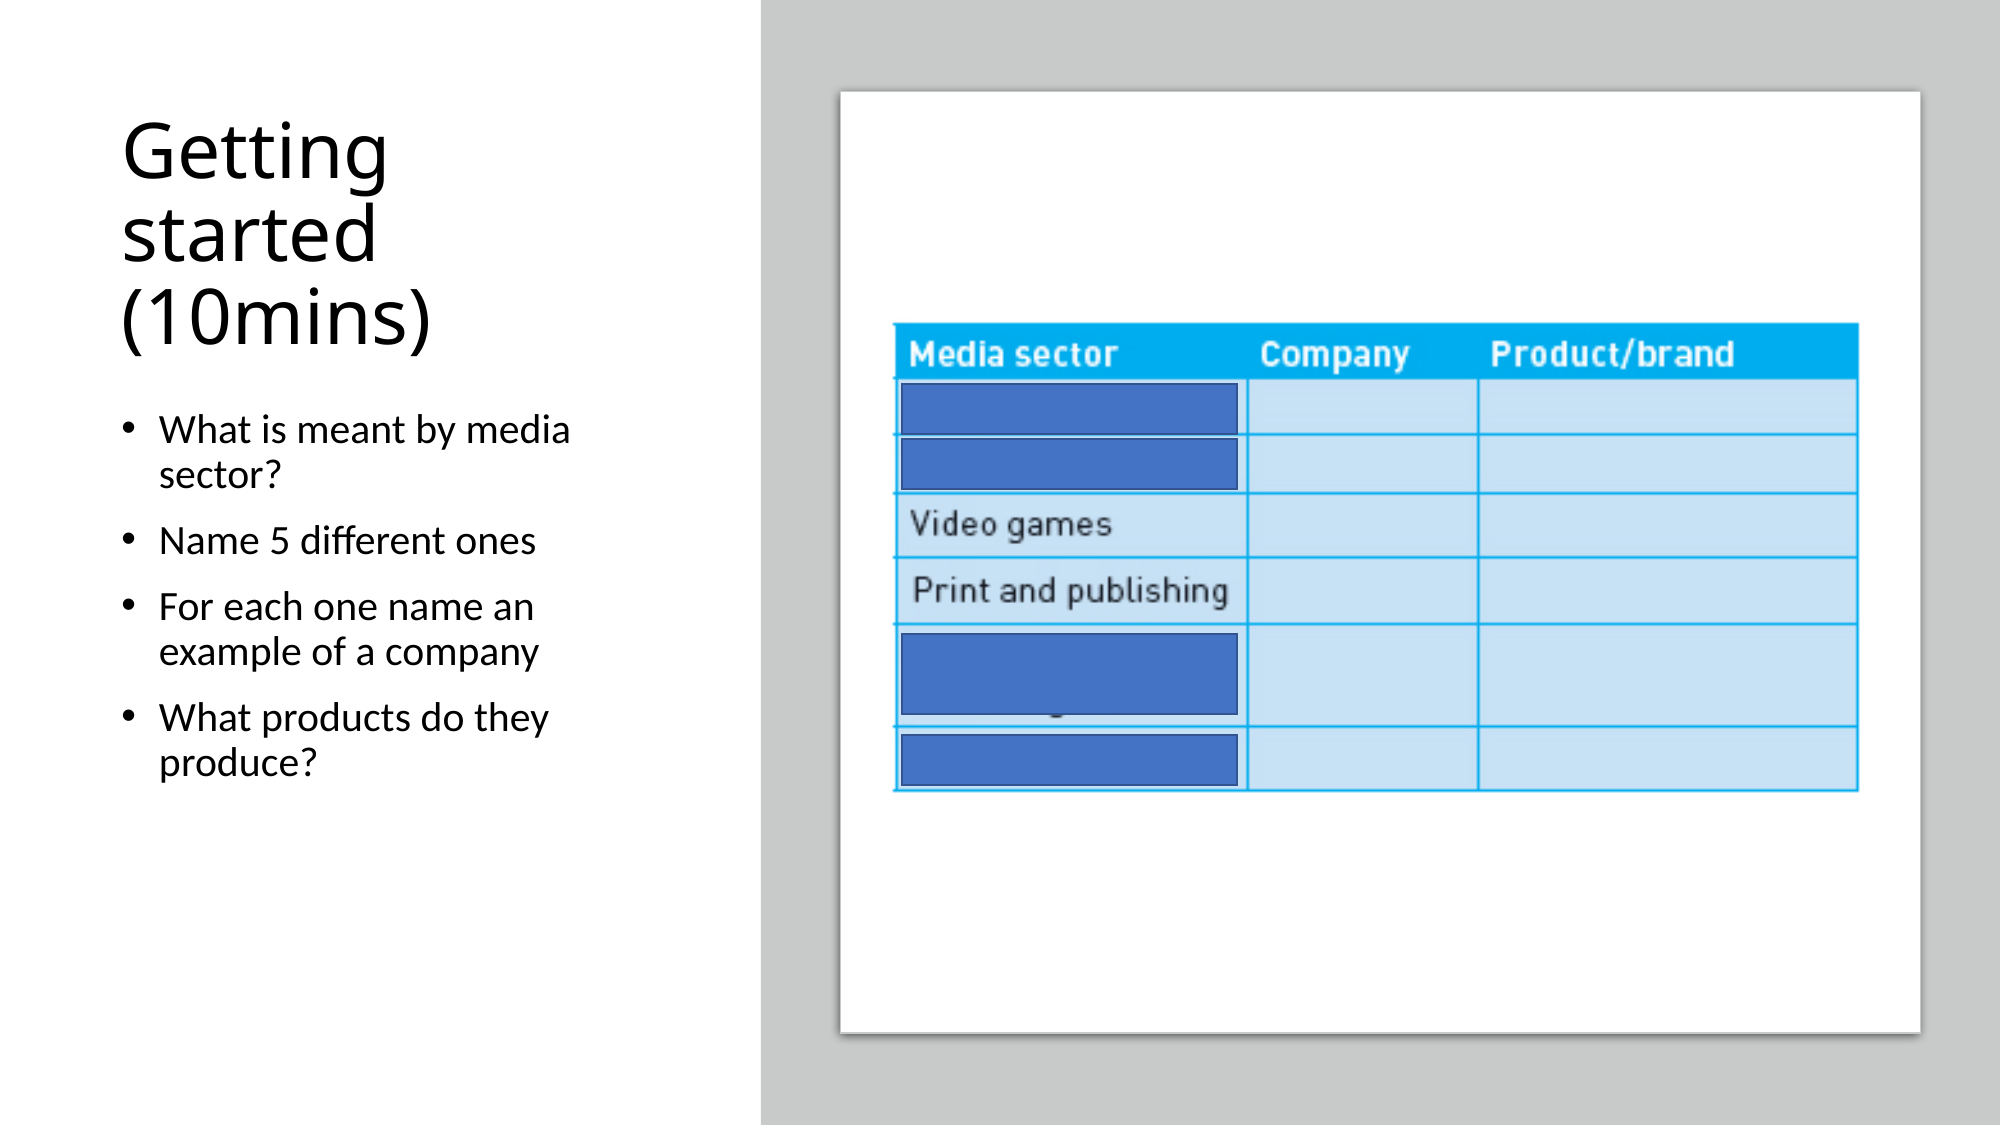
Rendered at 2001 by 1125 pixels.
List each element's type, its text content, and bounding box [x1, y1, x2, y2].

picture [886, 316, 1875, 808]
list What is meant by media sector? Name 5 different ones For each one name an example of a company What products do they produce? [106, 399, 682, 1021]
title Getting started (10mins) [106, 103, 682, 370]
text_box [839, 90, 1922, 1034]
text_box [760, 0, 2000, 1125]
